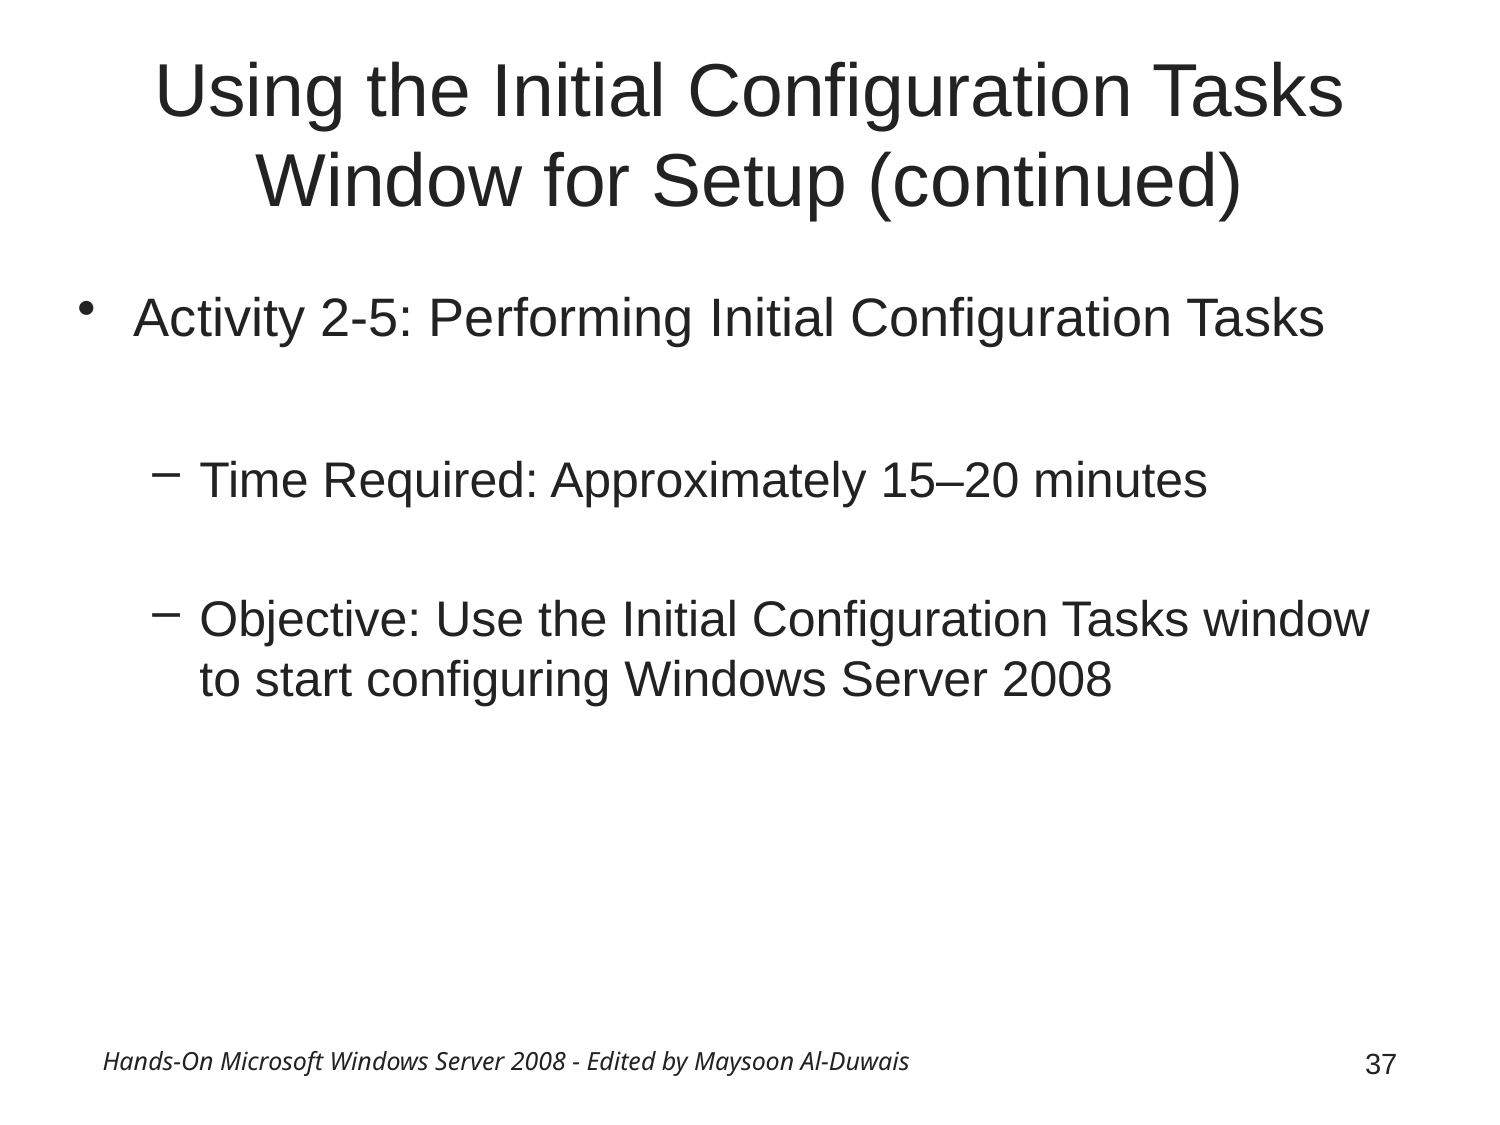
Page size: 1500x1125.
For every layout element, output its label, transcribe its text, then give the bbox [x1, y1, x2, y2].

slide_number 37 [1074, 1037, 1413, 1101]
title Using the Initial Configuration Tasks Window for Setup (continued) [87, 37, 1413, 226]
footer Hands-On Microsoft Windows Server 2008 - Edited by Maysoon Al-Duwais [87, 1037, 1074, 1101]
list Activity 2-5: Performing Initial Configuration Tasks Time Required: Approximately 15–20 minutes Objective: Use the Initial Configuration Tasks window to start configuring Windows Server 2008 [62, 274, 1426, 1026]
